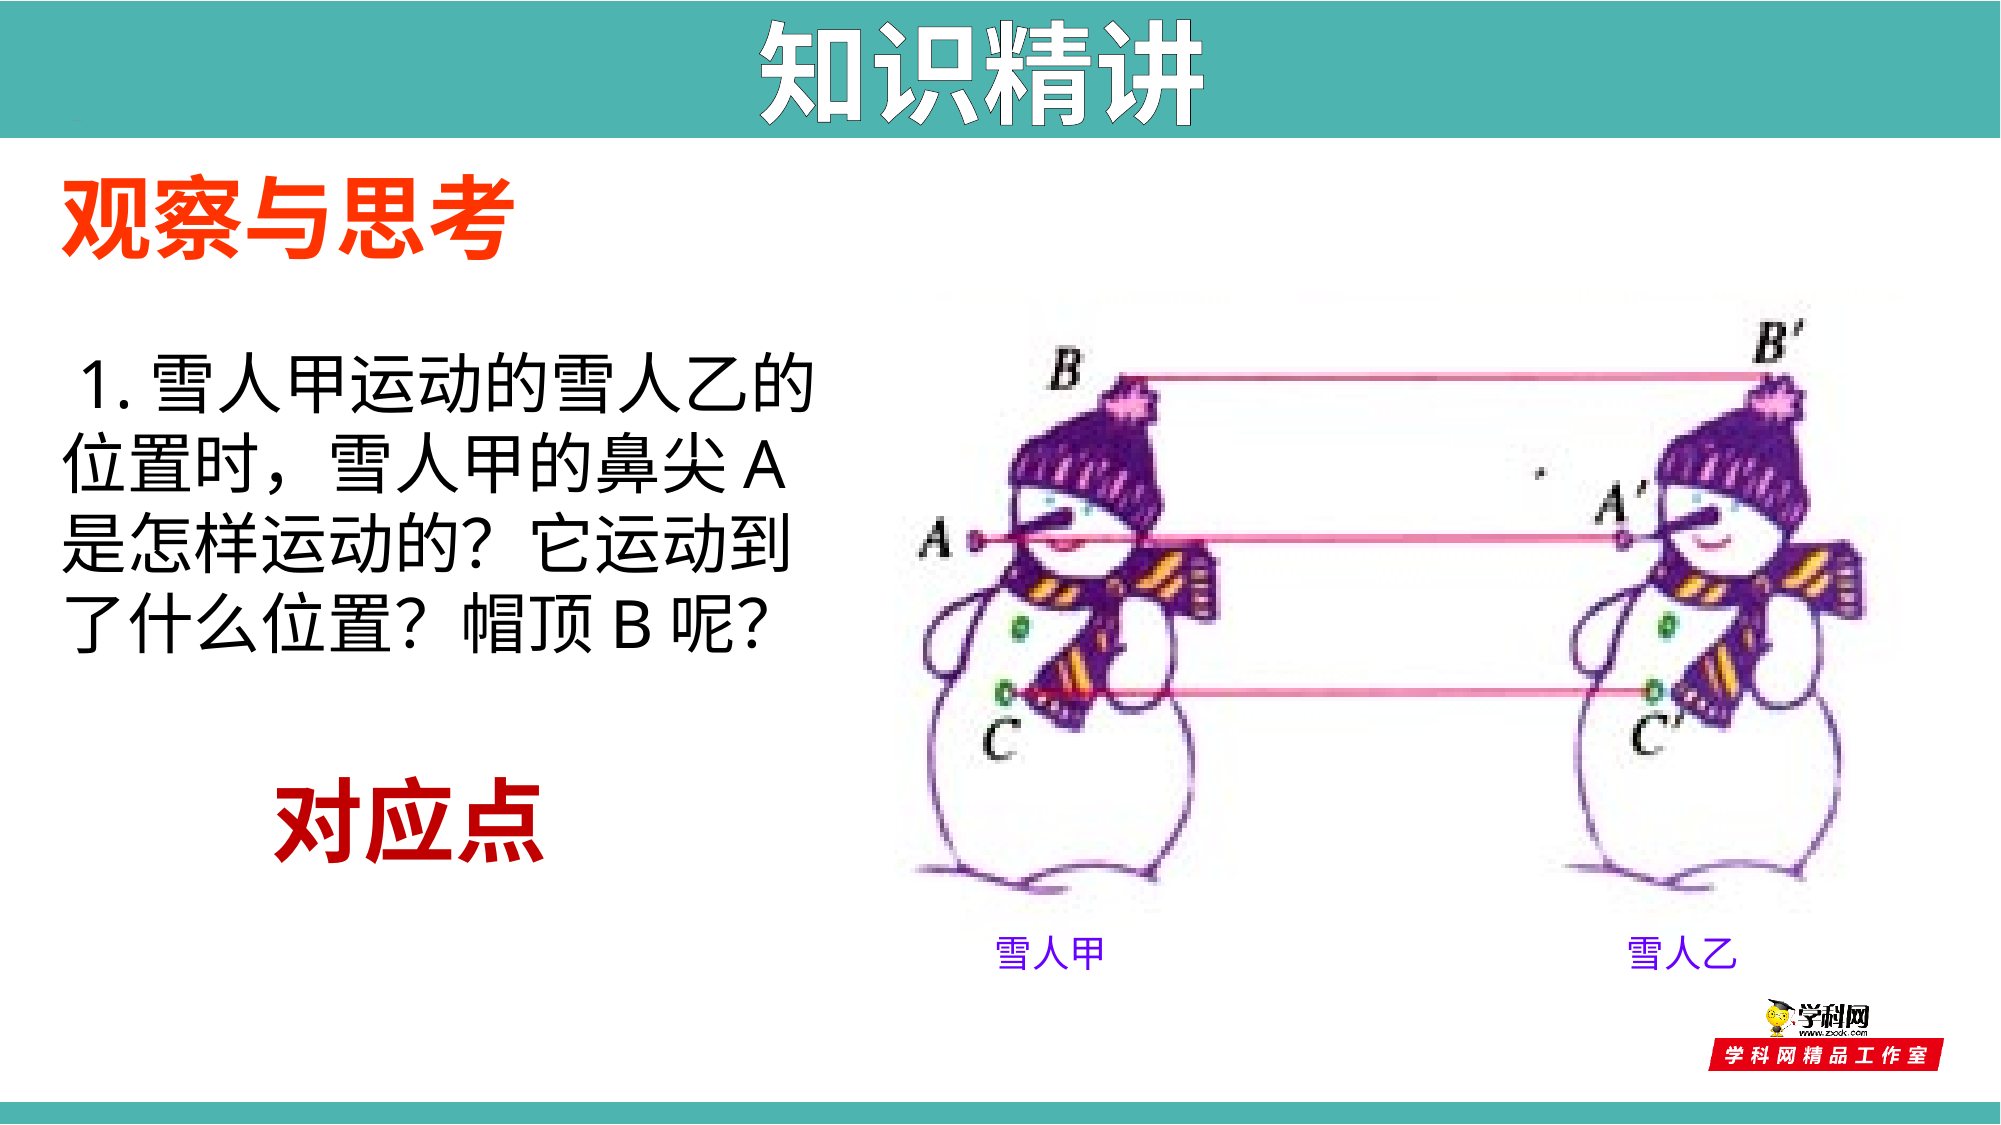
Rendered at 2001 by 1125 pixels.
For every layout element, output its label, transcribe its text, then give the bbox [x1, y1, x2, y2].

text_box 知识精讲 [742, 0, 1223, 146]
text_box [894, 291, 1901, 983]
text_box 对应点 [257, 756, 580, 882]
text_box 1.雪人甲运动的雪人乙的位置时，雪人甲的鼻尖A是怎样运动的？它运动到了什么位置？帽顶B呢？ [45, 334, 840, 669]
picture [0, 1, 2001, 1124]
text_box 观察与思考 [45, 153, 1168, 279]
